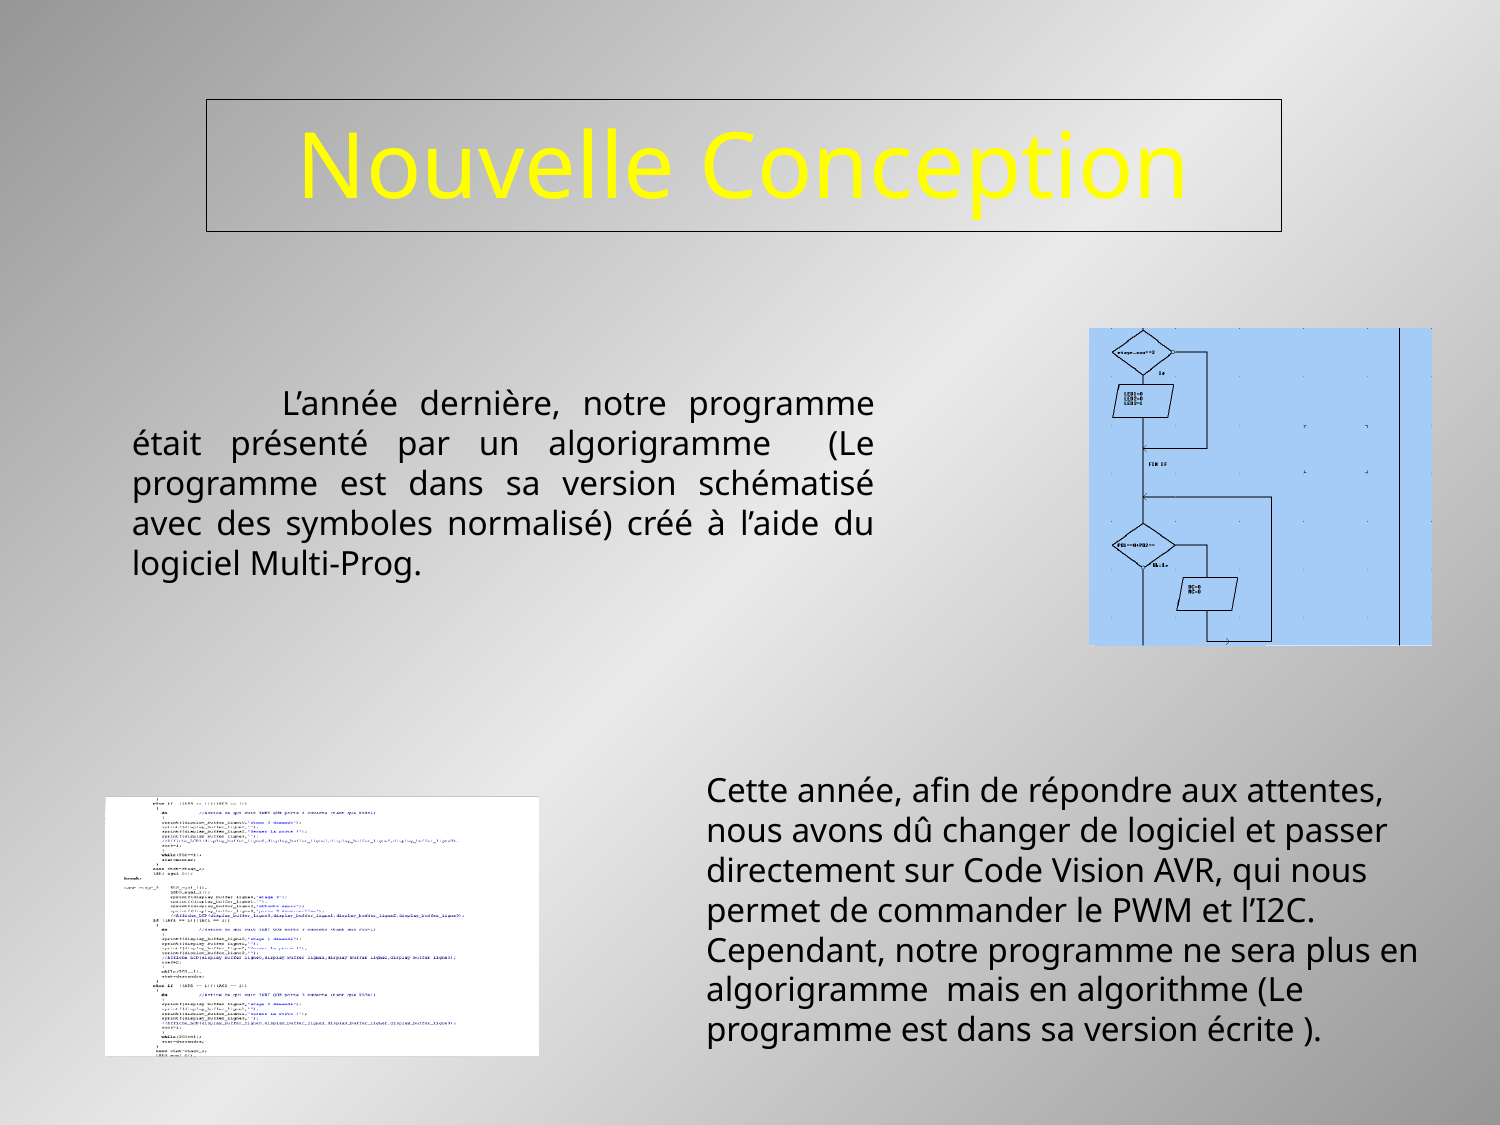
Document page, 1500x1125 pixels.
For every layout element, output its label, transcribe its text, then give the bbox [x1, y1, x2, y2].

text_box Nouvelle Conception [206, 99, 1282, 232]
text_box L’année dernière, notre programme était présenté par un algorigramme (Le programme est dans sa version schématisé avec des symboles normalisé) créé à l’aide du logiciel Multi-Prog. [117, 374, 891, 590]
picture [105, 796, 540, 1057]
picture [1089, 327, 1433, 646]
text_box Cette année, afin de répondre aux attentes, nous avons dû changer de logiciel et passer directement sur Code Vision AVR, qui nous permet de commander le PWM et l’I2C. Cependant, notre programme ne sera plus en algorigramme mais en algorithme (Le programme est dans sa version écrite ). [691, 761, 1442, 1056]
